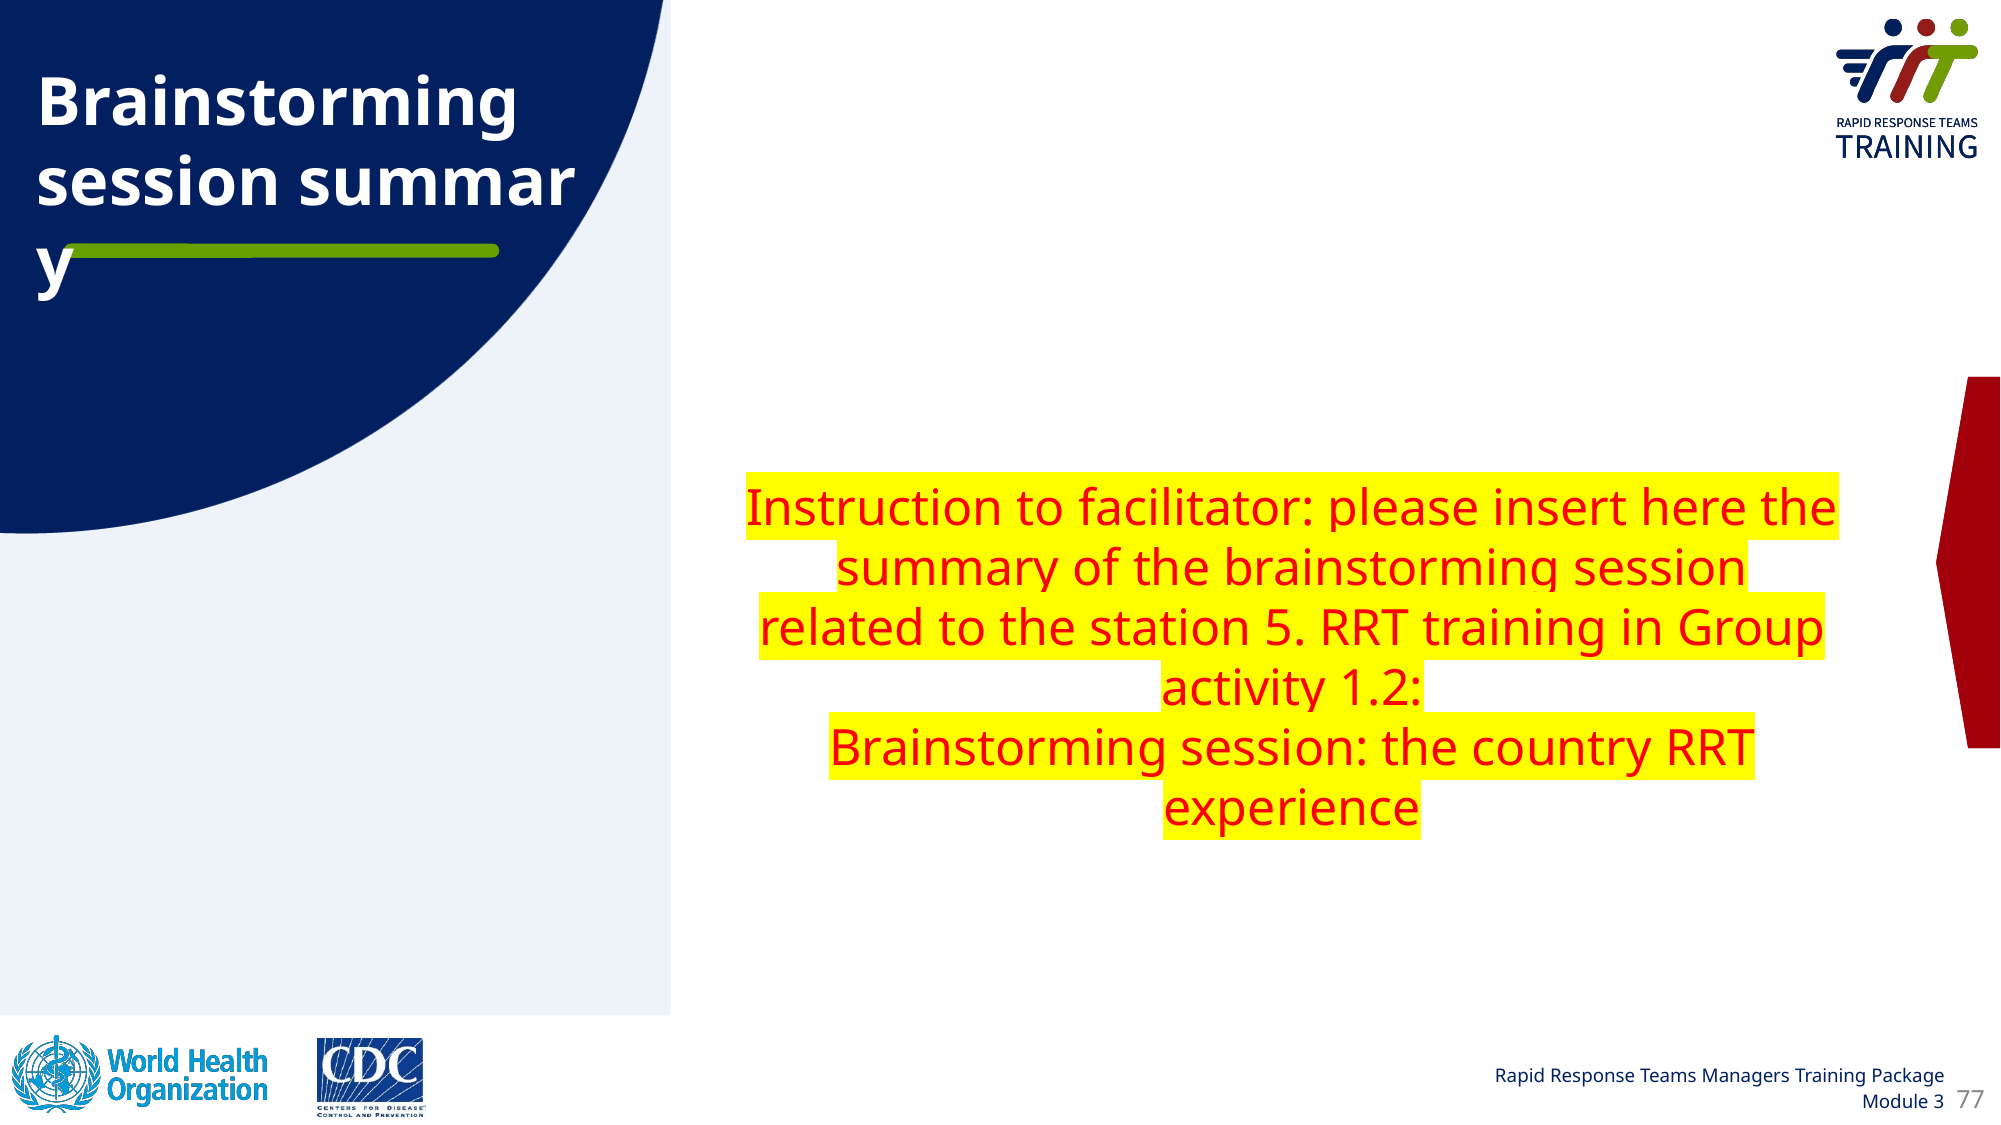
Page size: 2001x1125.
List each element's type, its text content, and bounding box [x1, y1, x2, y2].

picture [40, 1062, 47, 1070]
picture [46, 1056, 54, 1062]
picture [59, 1035, 267, 1113]
picture [12, 1035, 54, 1068]
picture [71, 1053, 90, 1091]
picture [1835, 19, 1978, 167]
picture [317, 1038, 426, 1117]
picture [34, 1054, 43, 1078]
text_box [1936, 376, 2000, 749]
text_box 77 [1557, 1075, 1993, 1121]
picture [12, 1083, 48, 1113]
picture [24, 1054, 36, 1087]
text_box Instruction to facilitator: please insert here the summary of the brainstorming session related to the station 5. RRT training in Group activity 1.2:​ Brainstorming session: the country RRT experience [714, 467, 1871, 984]
picture [22, 1062, 26, 1077]
picture [50, 1108, 62, 1113]
picture [0, 0, 670, 538]
picture [36, 1088, 78, 1105]
picture [30, 1083, 37, 1091]
text_box Brainstorming session summary [29, 51, 589, 306]
